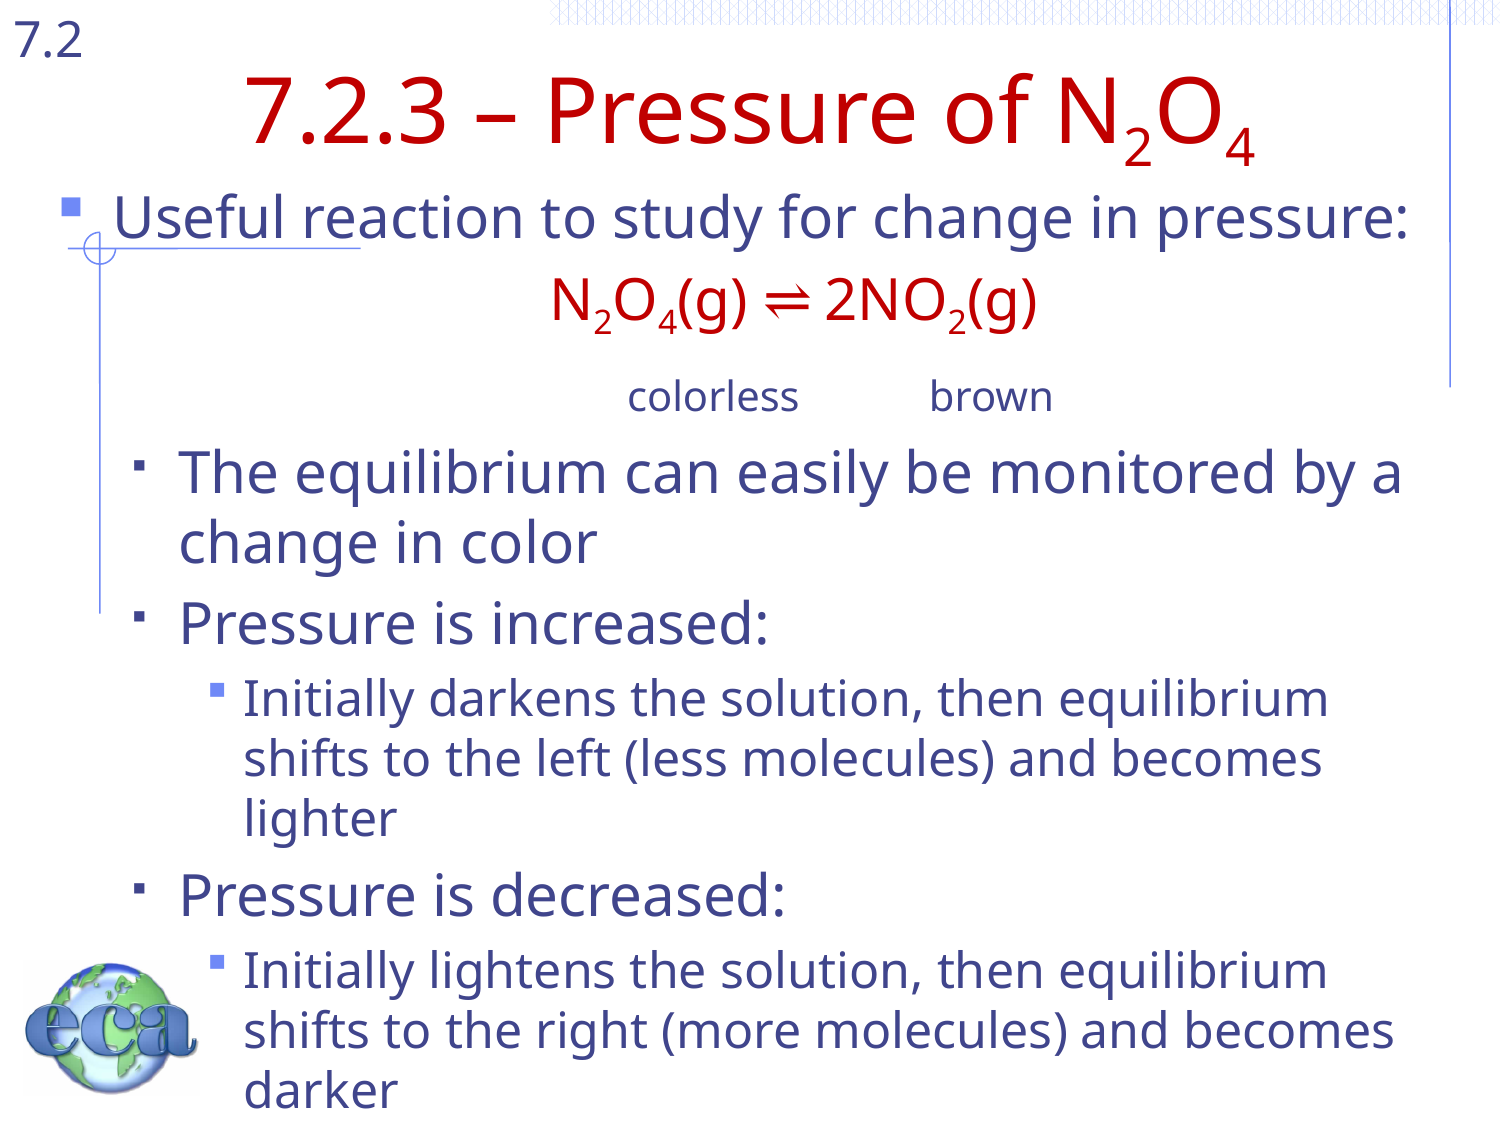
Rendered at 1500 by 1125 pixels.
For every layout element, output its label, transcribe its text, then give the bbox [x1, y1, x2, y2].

picture [23, 960, 200, 1096]
list Useful reaction to study for change in pressure: N2O4(g) ⇌ 2NO2(g) colorless brown The equilibrium can easily be monitored by a change in color Pressure is increased: Initially darkens the solution, then equilibrium shifts to the left (less molecules) and becomes lighter Pressure is decreased: Initially lightens the solution, then equilibrium shifts to the right (more molecules) and becomes darker This can be demonstrated with a simple syringe [41, 172, 1471, 894]
title 7.2.3 – Pressure of N2O4 [17, 49, 1483, 185]
